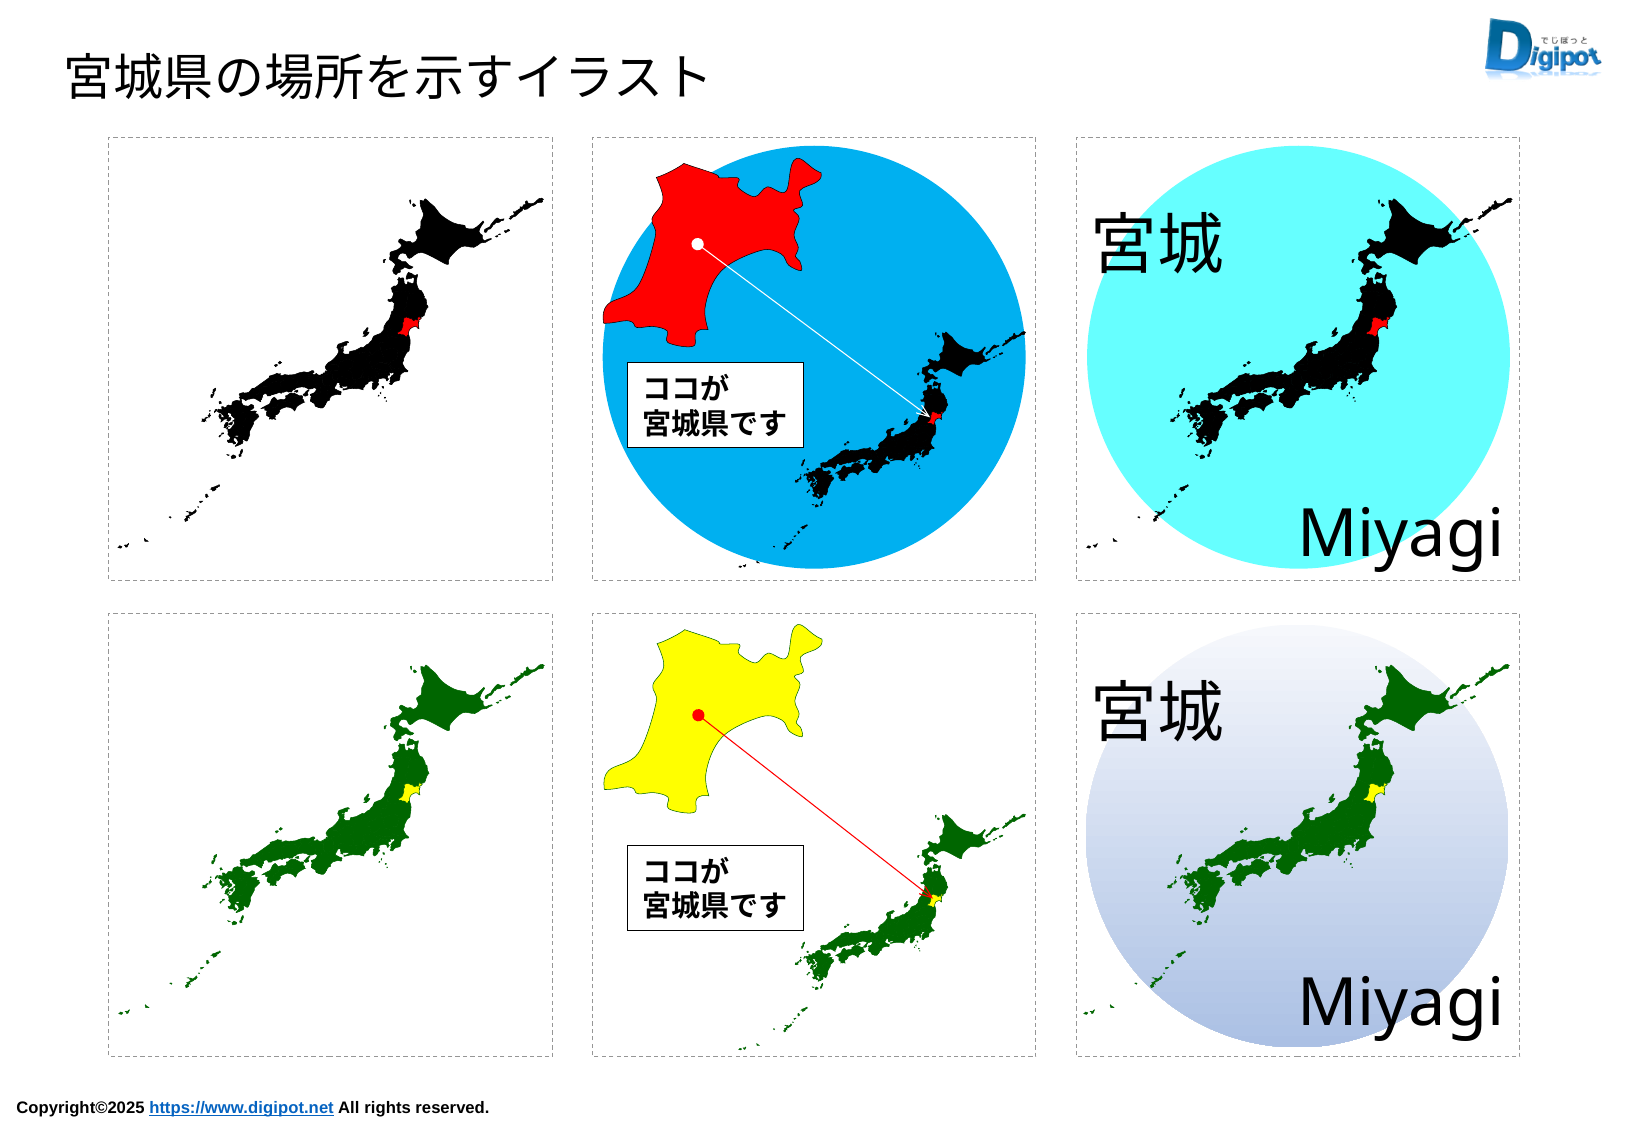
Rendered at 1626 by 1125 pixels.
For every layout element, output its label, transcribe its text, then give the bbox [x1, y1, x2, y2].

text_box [1074, 145, 1520, 579]
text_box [117, 198, 544, 549]
text_box 宮城県の場所を示すイラスト [49, 38, 728, 113]
picture [1485, 18, 1602, 82]
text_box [602, 145, 1026, 569]
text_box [118, 664, 545, 1015]
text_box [1074, 624, 1520, 1048]
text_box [603, 624, 1026, 1050]
